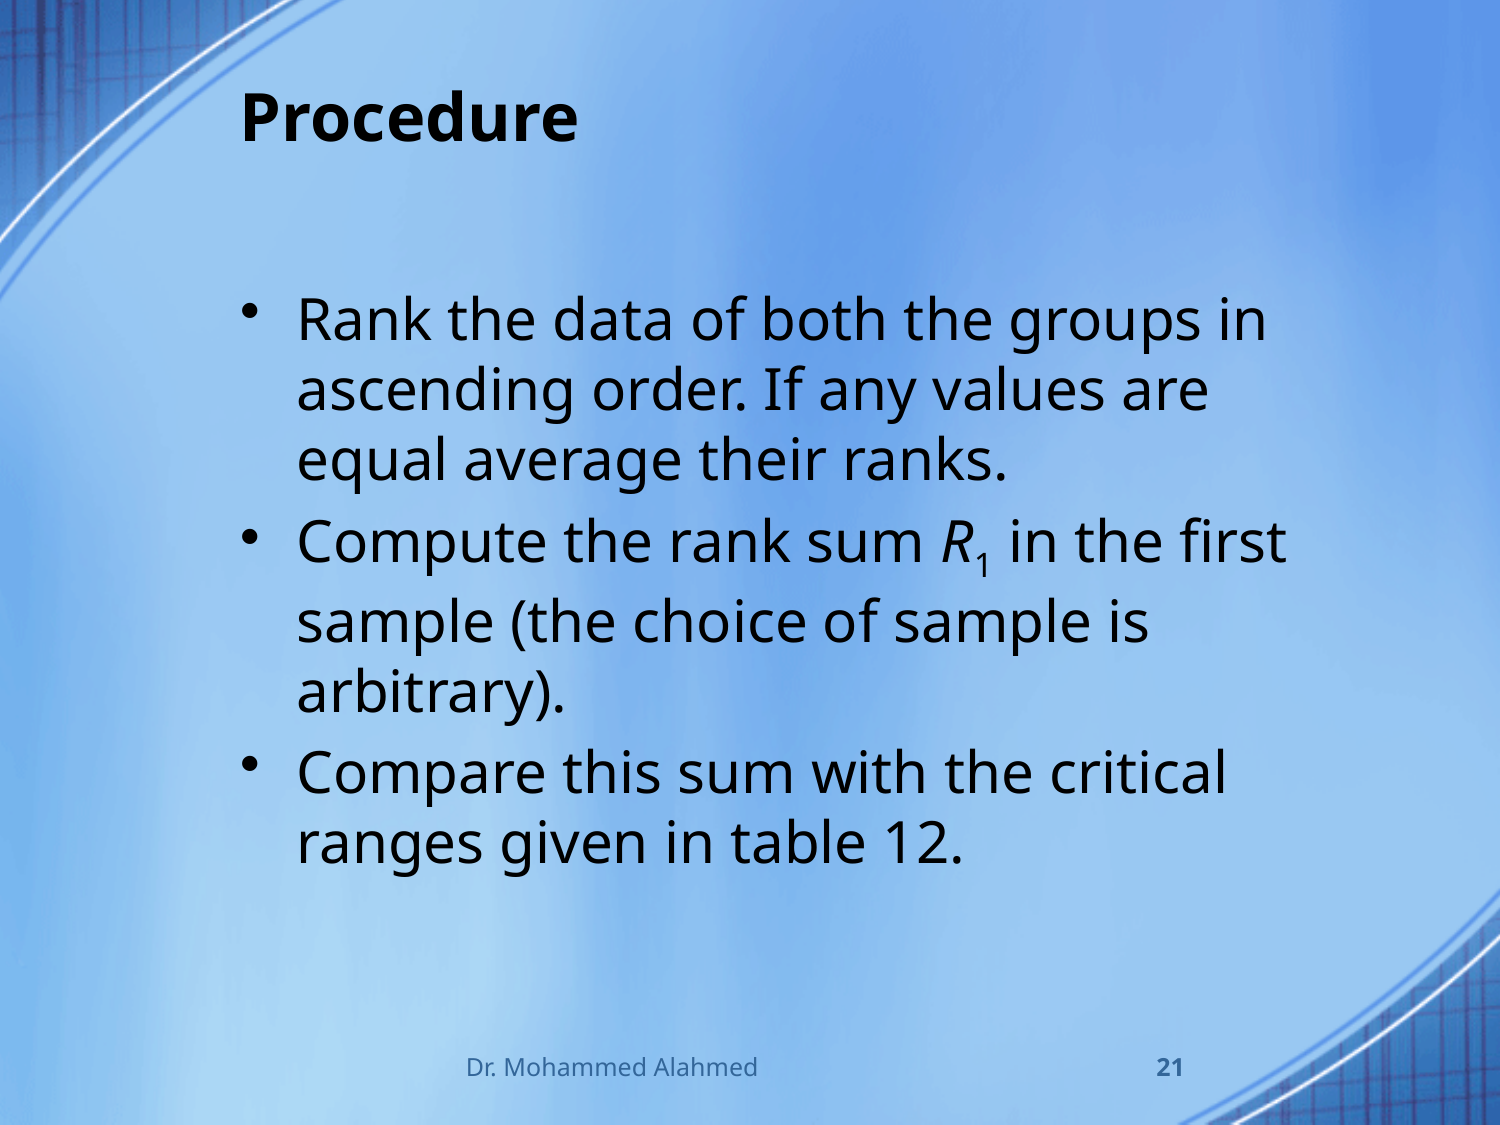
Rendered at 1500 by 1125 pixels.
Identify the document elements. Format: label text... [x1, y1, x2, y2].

title Procedure [224, 62, 1351, 163]
footer Dr. Mohammed Alahmed [374, 1037, 851, 1100]
list Rank the data of both the groups in ascending order. If any values are equal average their ranks. Compute the rank sum R1 in the first sample (the choice of sample is arbitrary). Compare this sum with the critical ranges given in table 12. [224, 274, 1351, 976]
slide_number 21 [887, 1037, 1201, 1100]
picture [0, 0, 1500, 1125]
